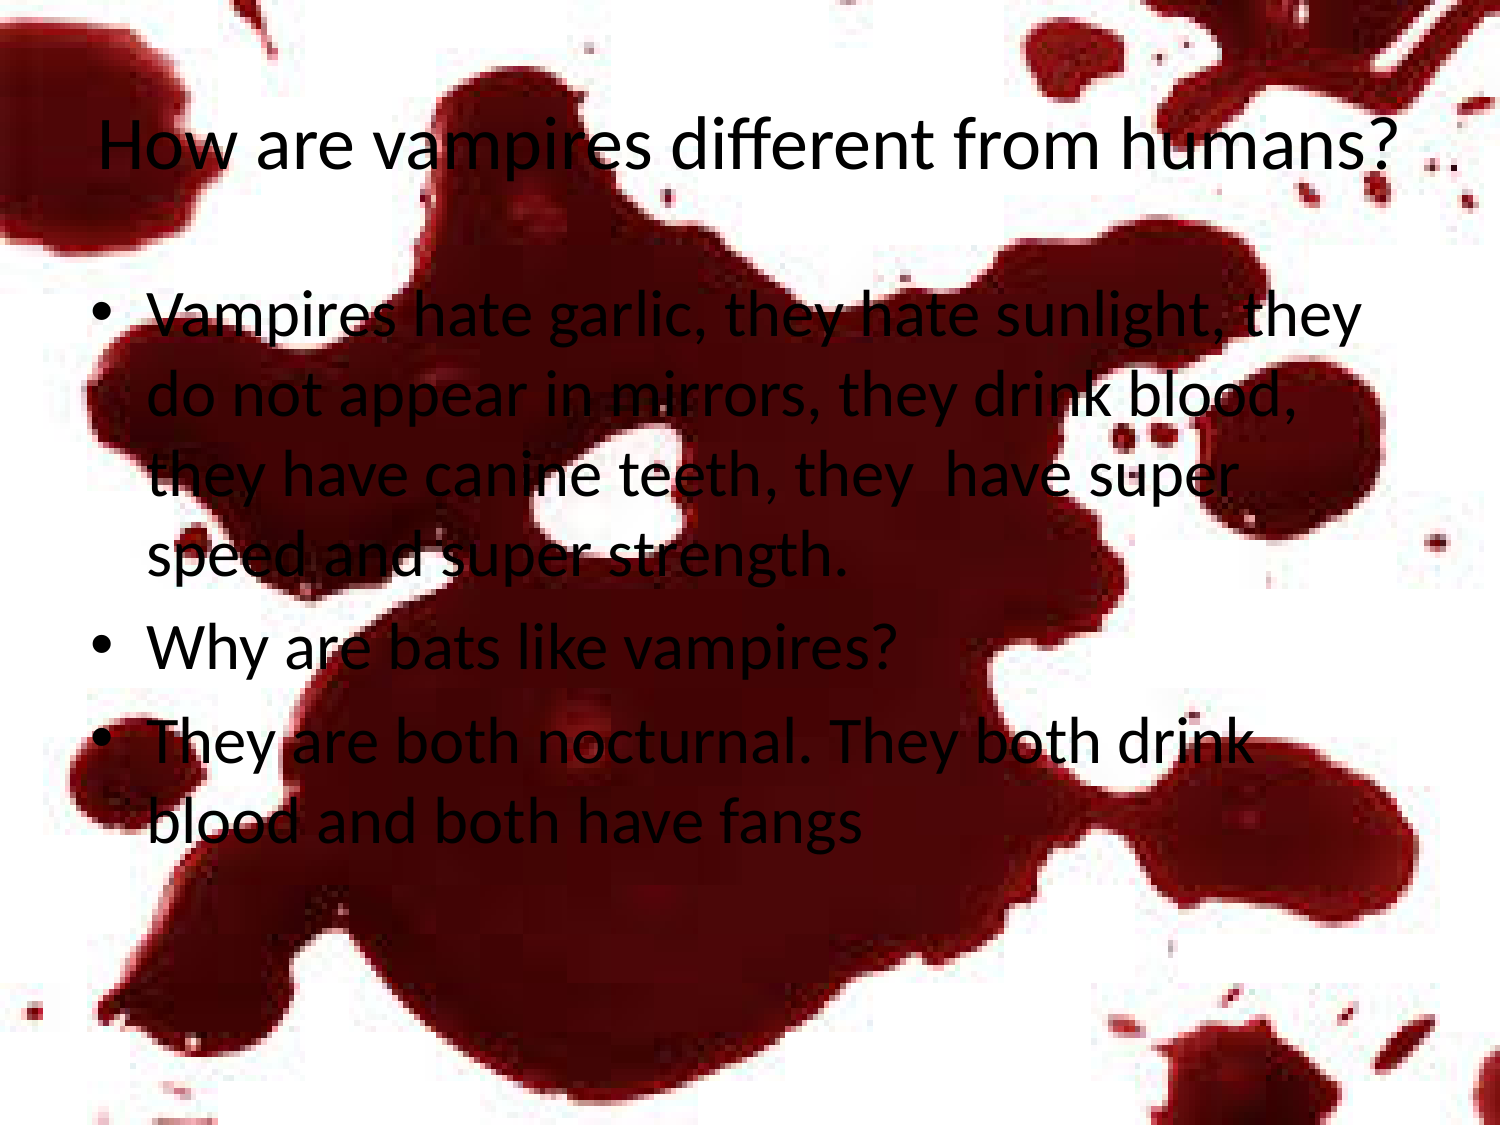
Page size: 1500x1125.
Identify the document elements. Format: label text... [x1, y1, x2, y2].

list Vampires hate garlic, they hate sunlight, they do not appear in mirrors, they drink blood, they have canine teeth, they have super speed and super strength. Why are bats like vampires? They are both nocturnal. They both drink blood and both have fangs [75, 262, 1425, 1005]
title How are vampires different from humans? [75, 45, 1425, 233]
picture [0, 0, 1500, 1125]
